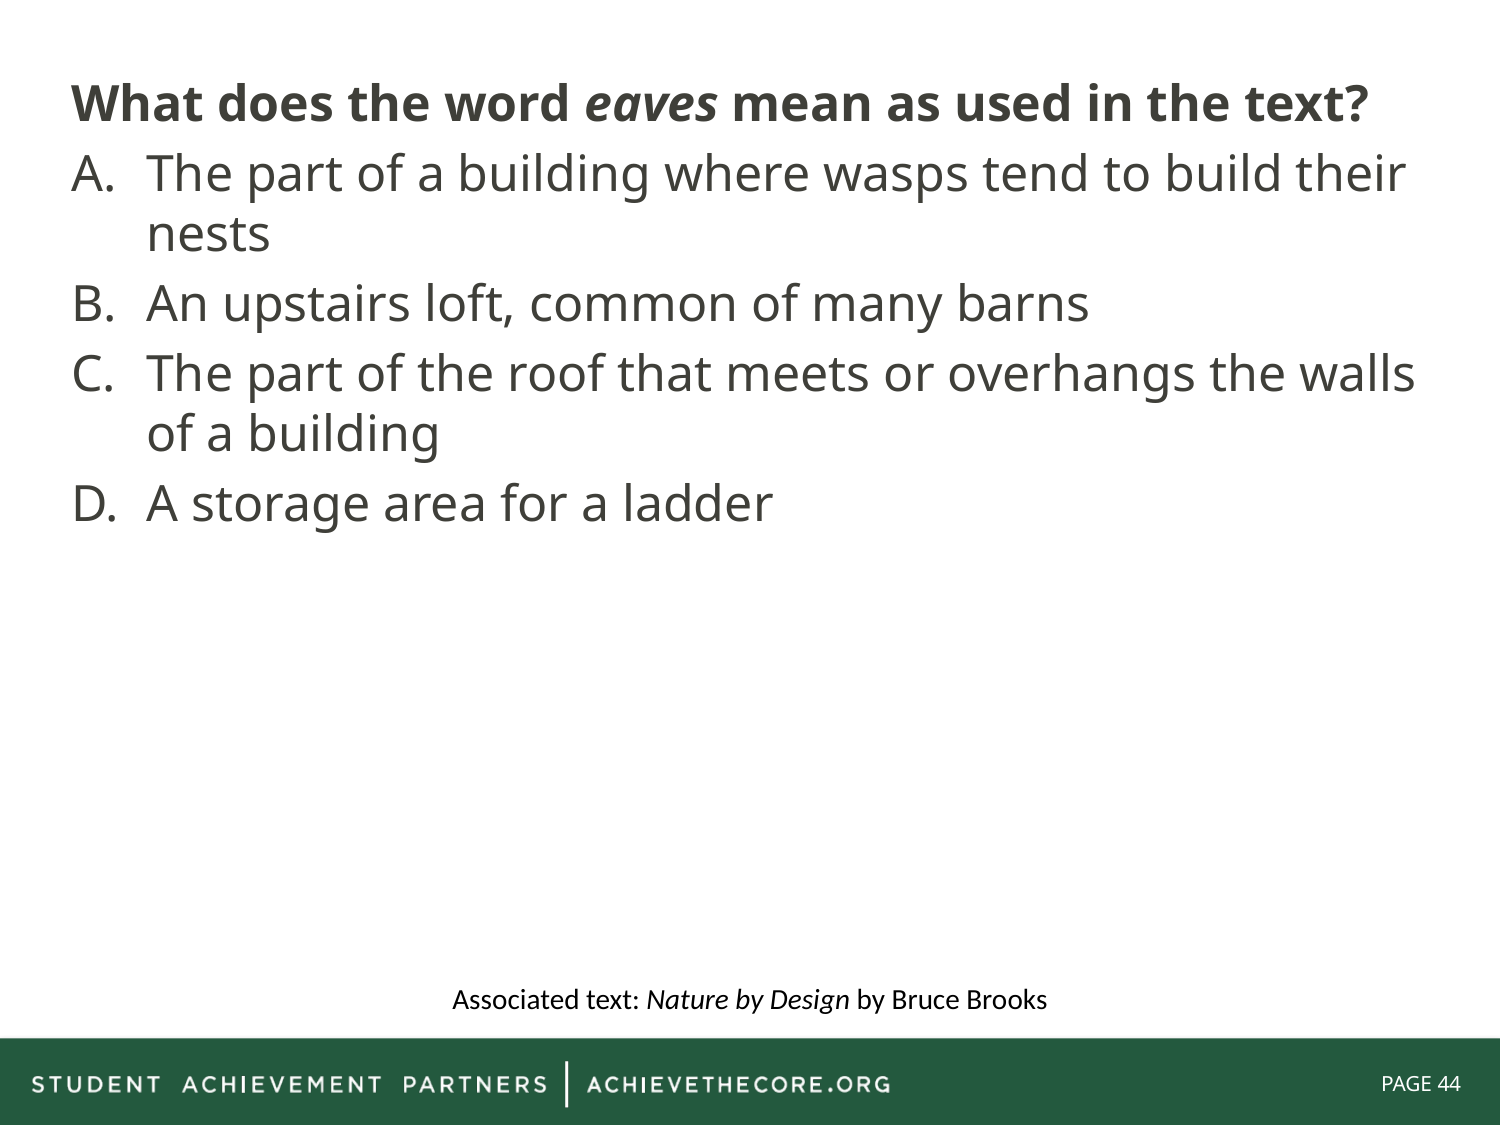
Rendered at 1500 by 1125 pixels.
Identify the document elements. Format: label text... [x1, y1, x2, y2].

text_box Associated text: Nature by Design by Bruce Brooks [0, 972, 1500, 1023]
list What does the word eaves mean as used in the text? The part of a building where wasps tend to build their nests An upstairs loft, common of many barns The part of the roof that meets or overhangs the walls of a building A storage area for a ladder [56, 64, 1461, 766]
